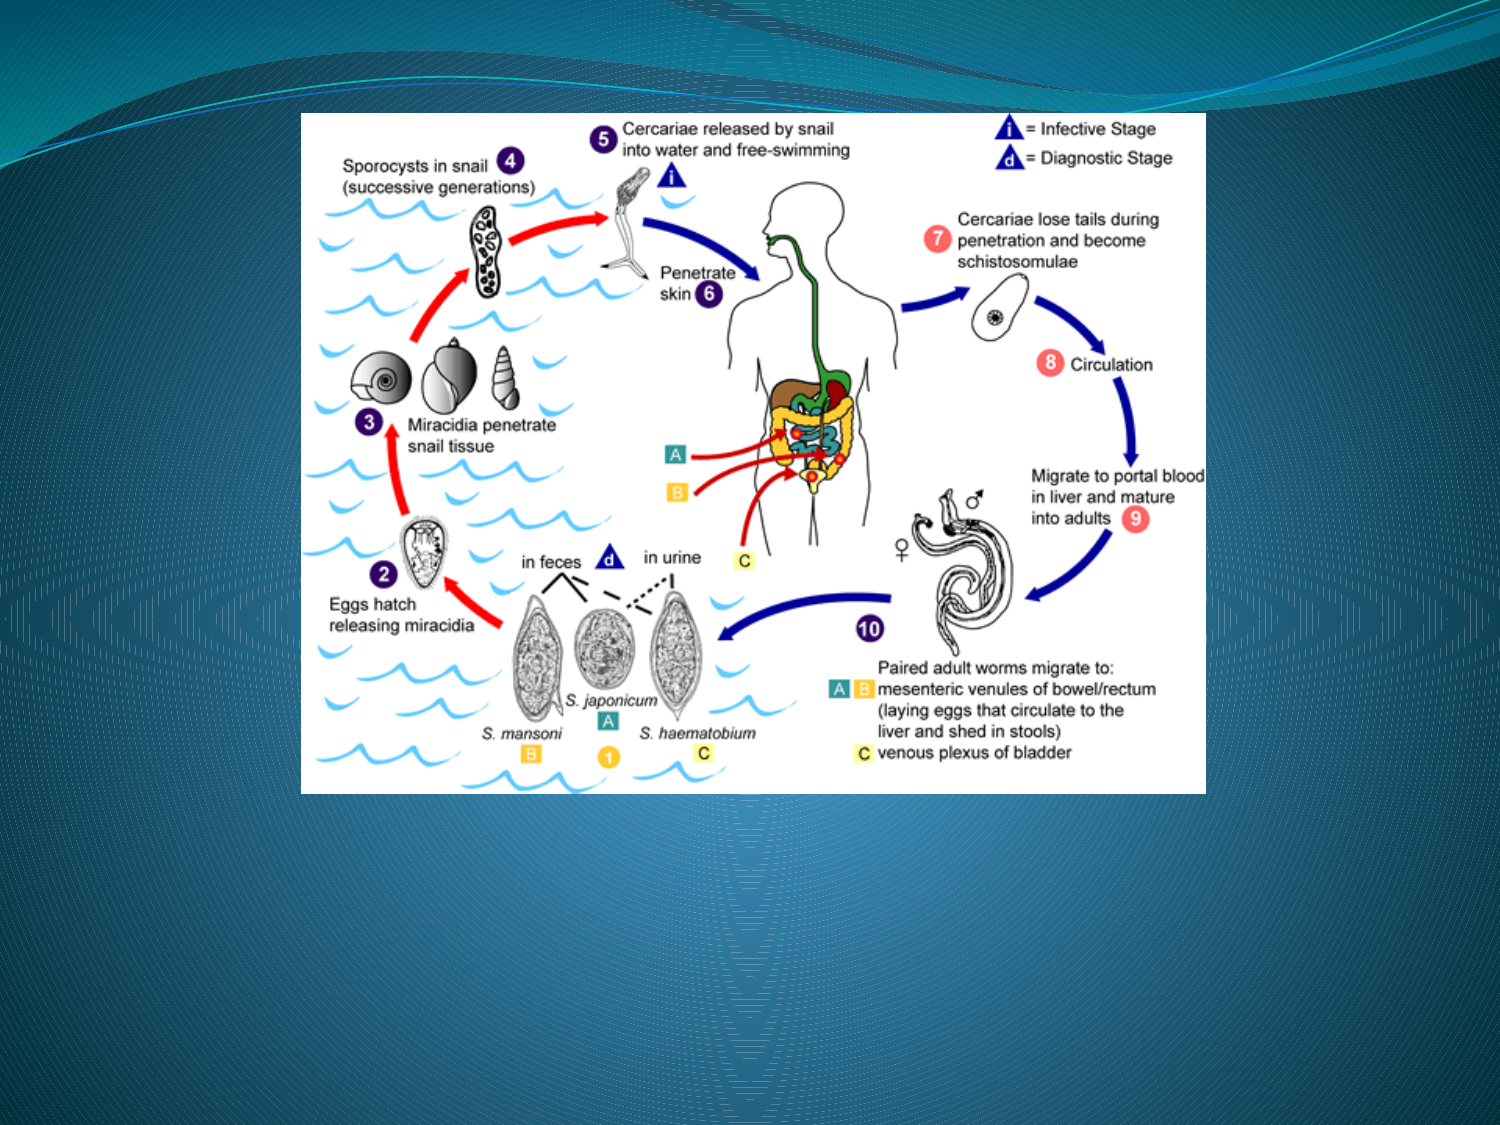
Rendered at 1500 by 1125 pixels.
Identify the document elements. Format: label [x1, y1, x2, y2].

text_box [194, 172, 293, 368]
picture [300, 113, 1206, 794]
